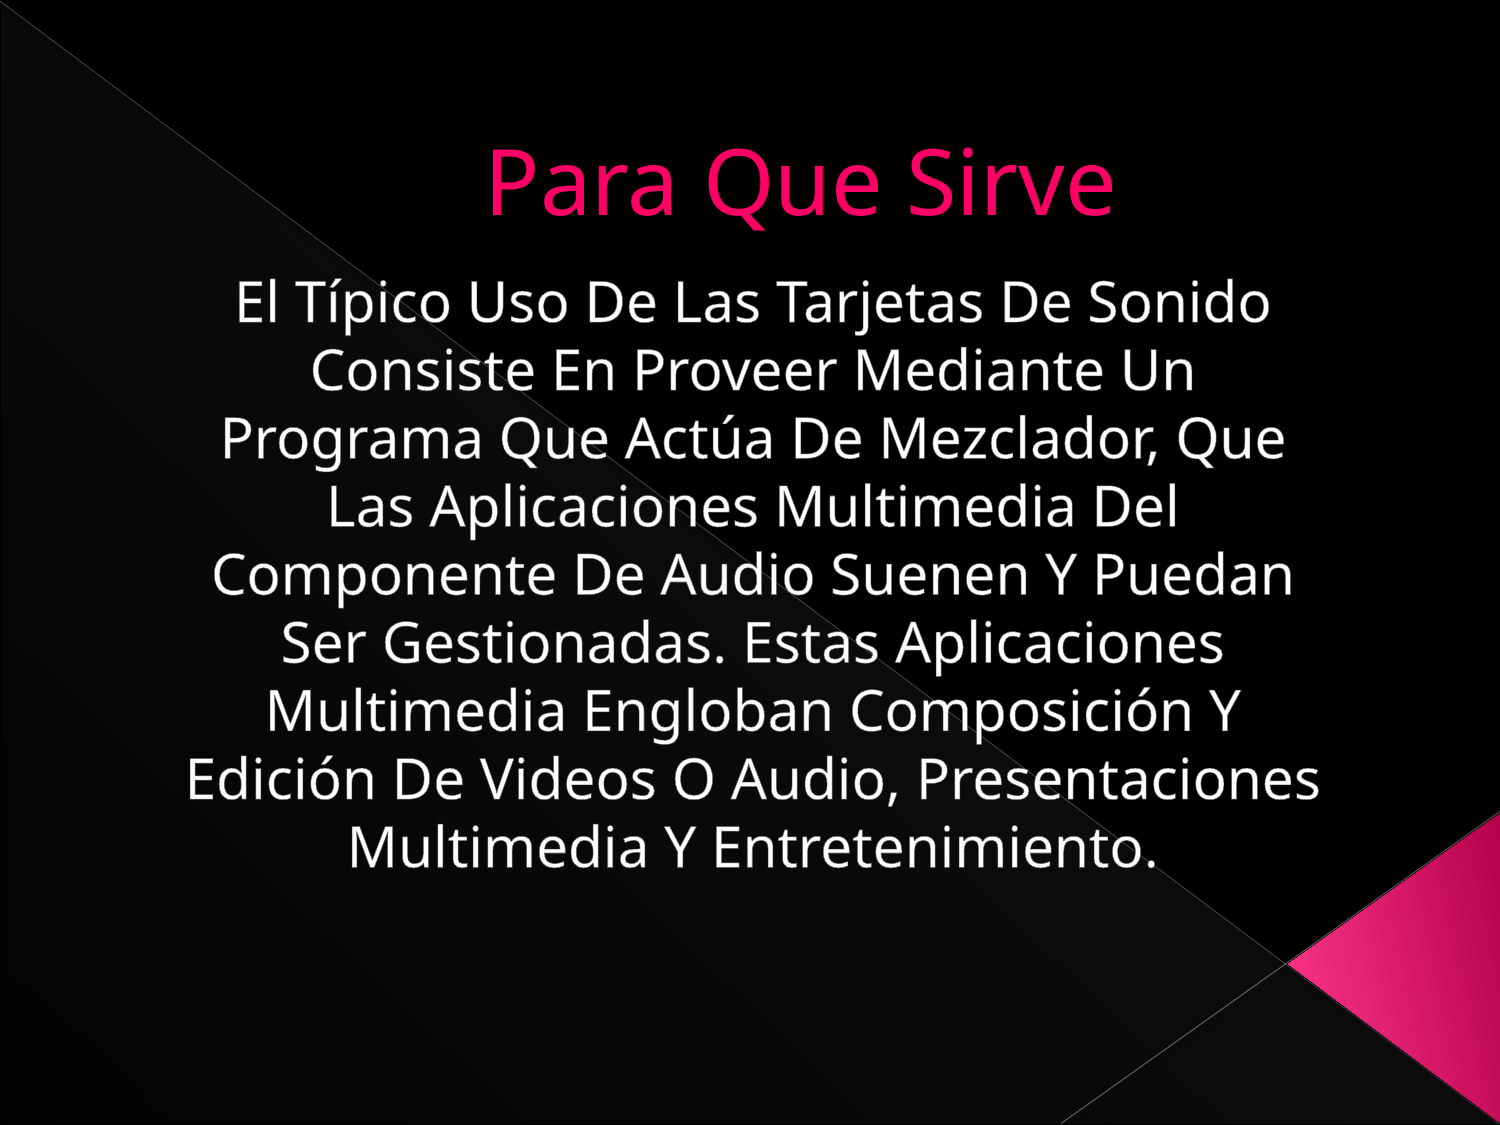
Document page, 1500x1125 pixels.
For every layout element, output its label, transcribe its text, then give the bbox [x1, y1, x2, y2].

subtitle El Típico Uso De Las Tarjetas De Sonido Consiste En Proveer Mediante Un Programa Que Actúa De Mezclador, Que Las Aplicaciones Multimedia Del Componente De Audio Suenen Y Puedan Ser Gestionadas. Estas Aplicaciones Multimedia Engloban Composición Y Edición De Videos O Audio, Presentaciones Multimedia Y Entretenimiento. [164, 257, 1348, 950]
title Para Que Sirve [135, 0, 1411, 242]
